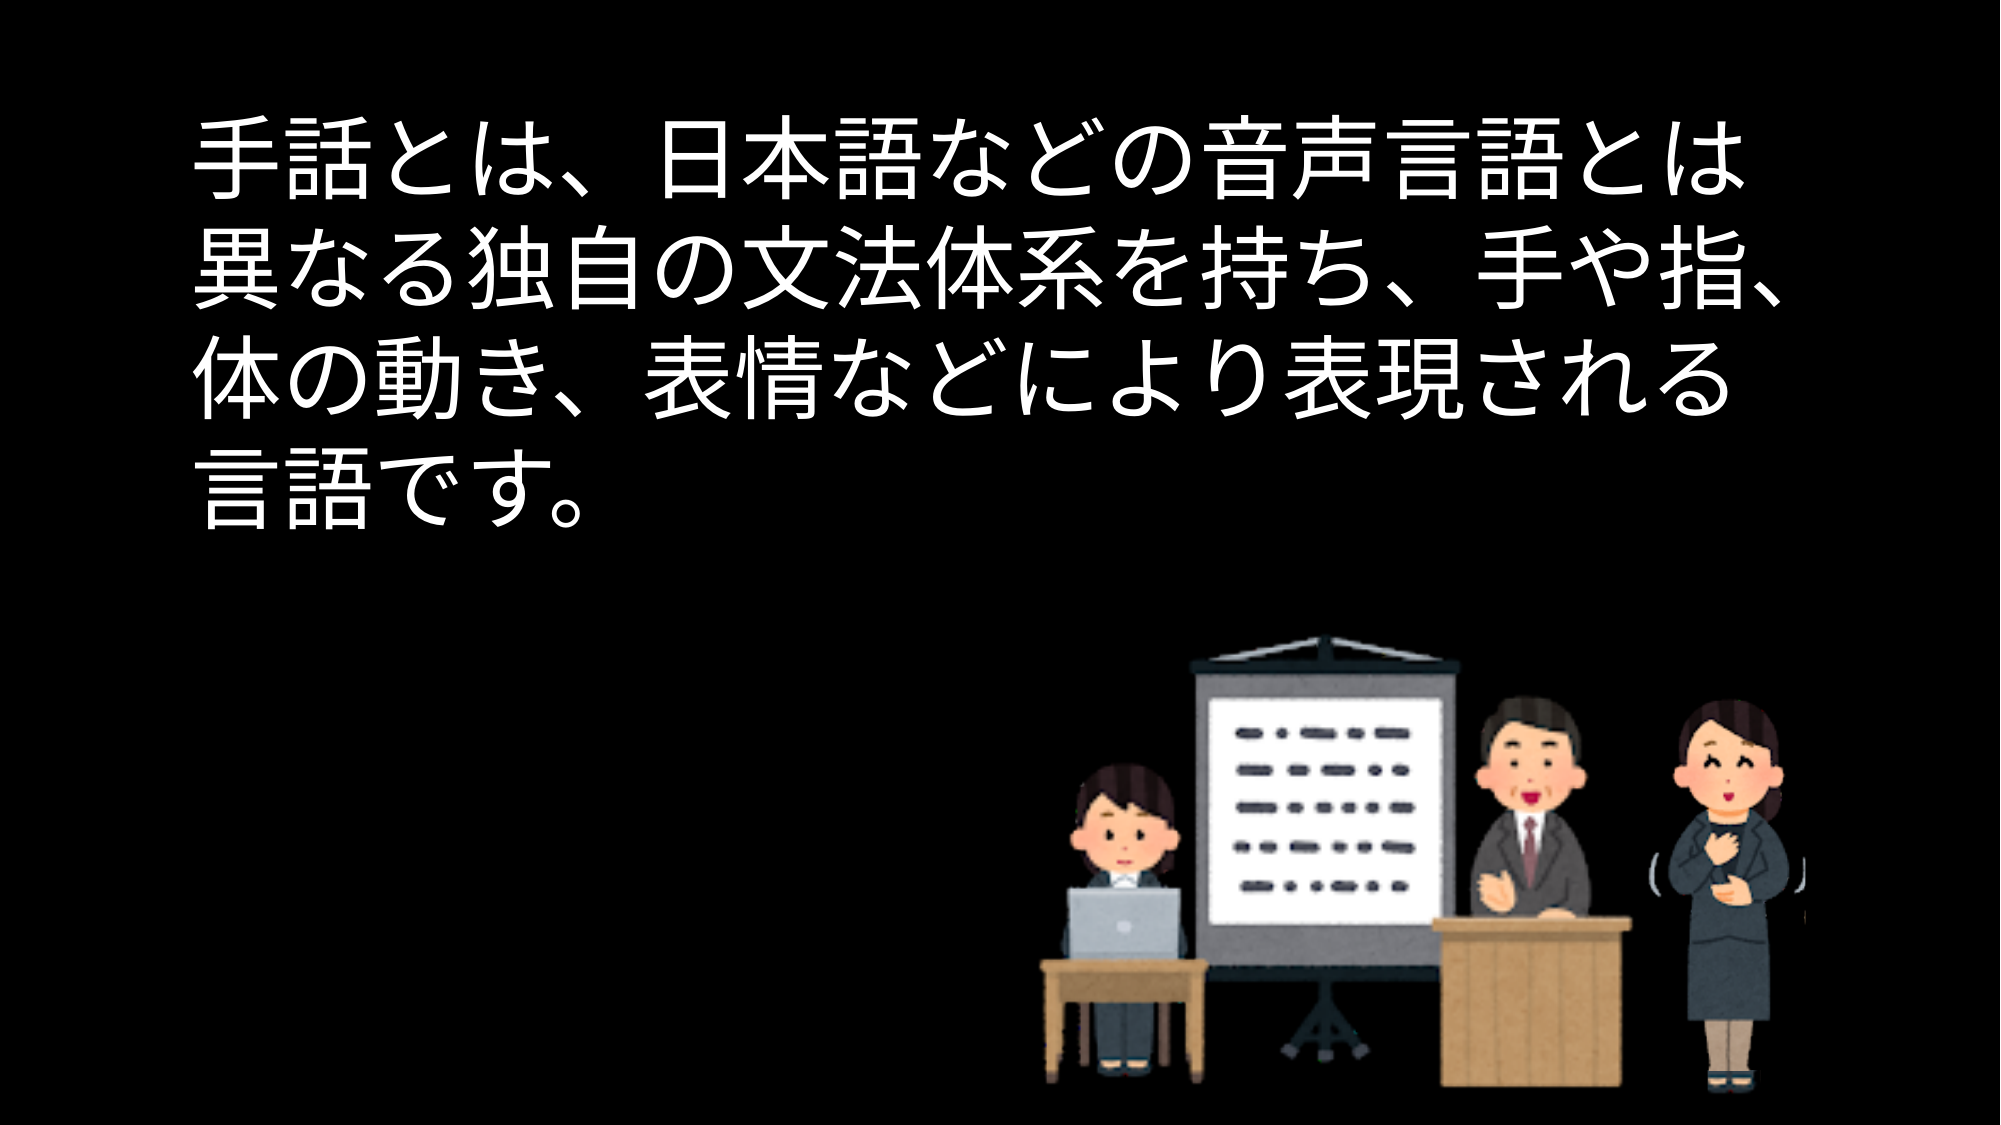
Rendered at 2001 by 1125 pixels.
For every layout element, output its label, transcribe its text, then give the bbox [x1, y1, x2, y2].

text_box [1030, 560, 1806, 1125]
text_box 手話とは、日本語などの音声言語とは 異なる独自の文法体系を持ち、手や指、体の動き、表情などにより表現される 言語です。 [175, 93, 1895, 658]
